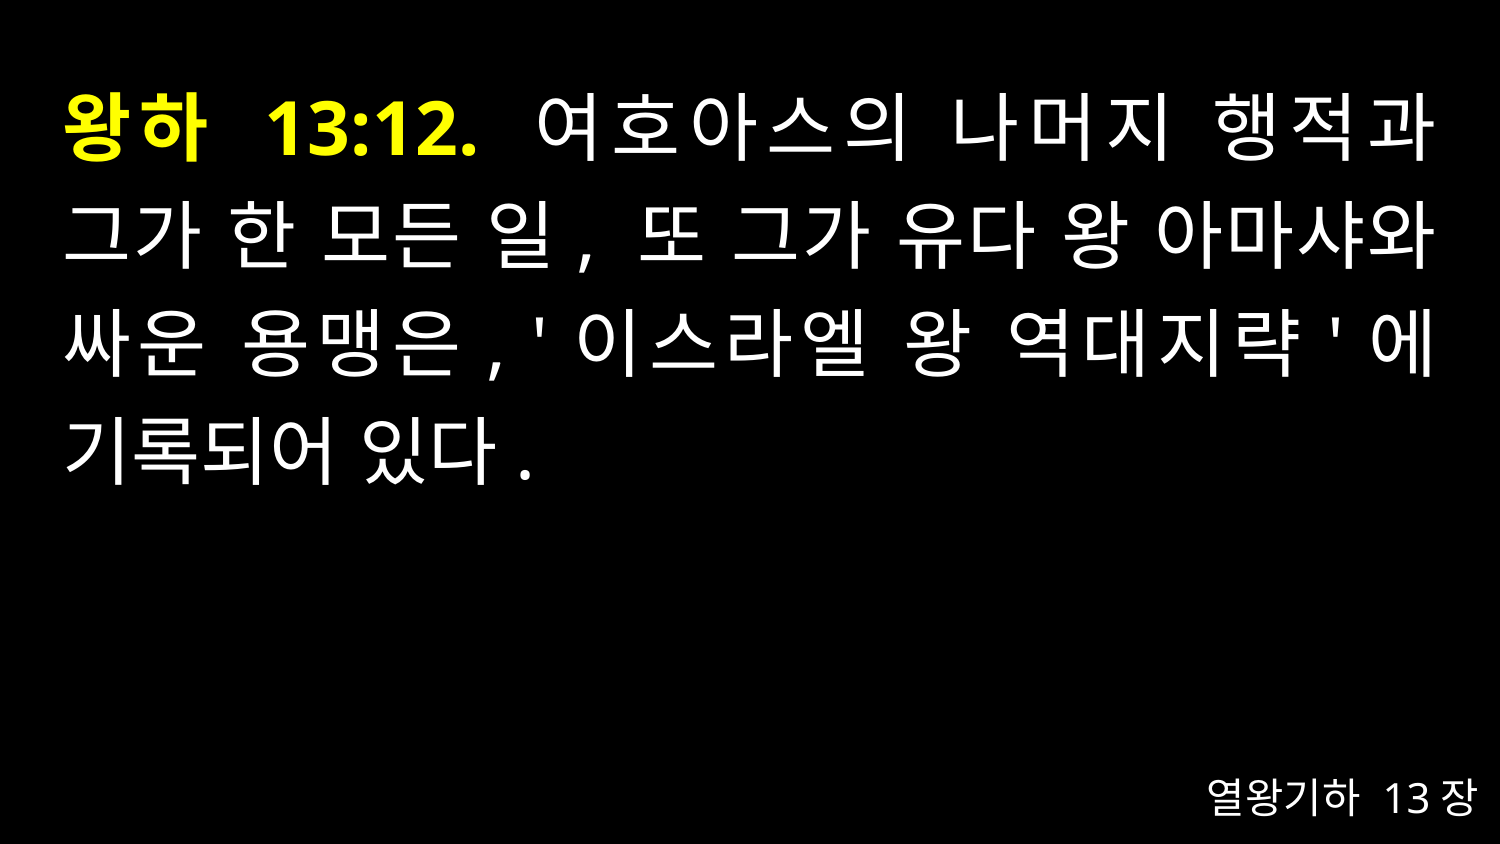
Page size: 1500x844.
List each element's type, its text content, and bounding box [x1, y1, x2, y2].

subtitle 열왕기하 13장 [916, 770, 1500, 844]
title 왕하 13:12. 여호아스의 나머지 행적과 그가 한 모든 일, 또 그가 유다 왕 아마샤와 싸운 용맹은, '이스라엘 왕 역대지략'에 기록되어 있다. [0, 0, 1500, 844]
